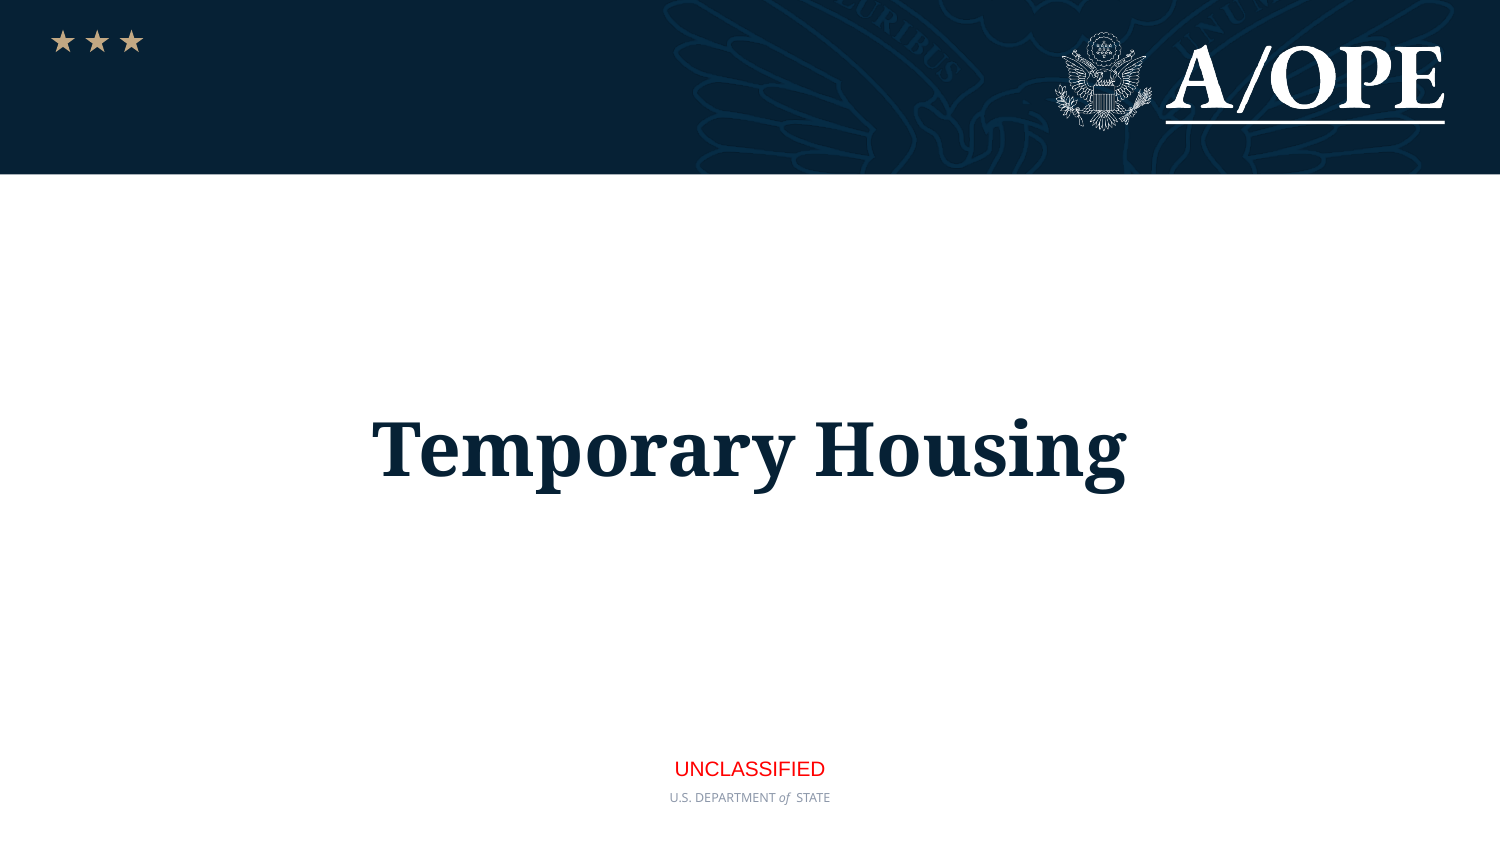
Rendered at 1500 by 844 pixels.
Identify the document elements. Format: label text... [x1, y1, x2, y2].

text_box UNCLASSIFIED [659, 747, 841, 788]
title Temporary Housing [51, 377, 1449, 516]
picture [587, 0, 1500, 174]
